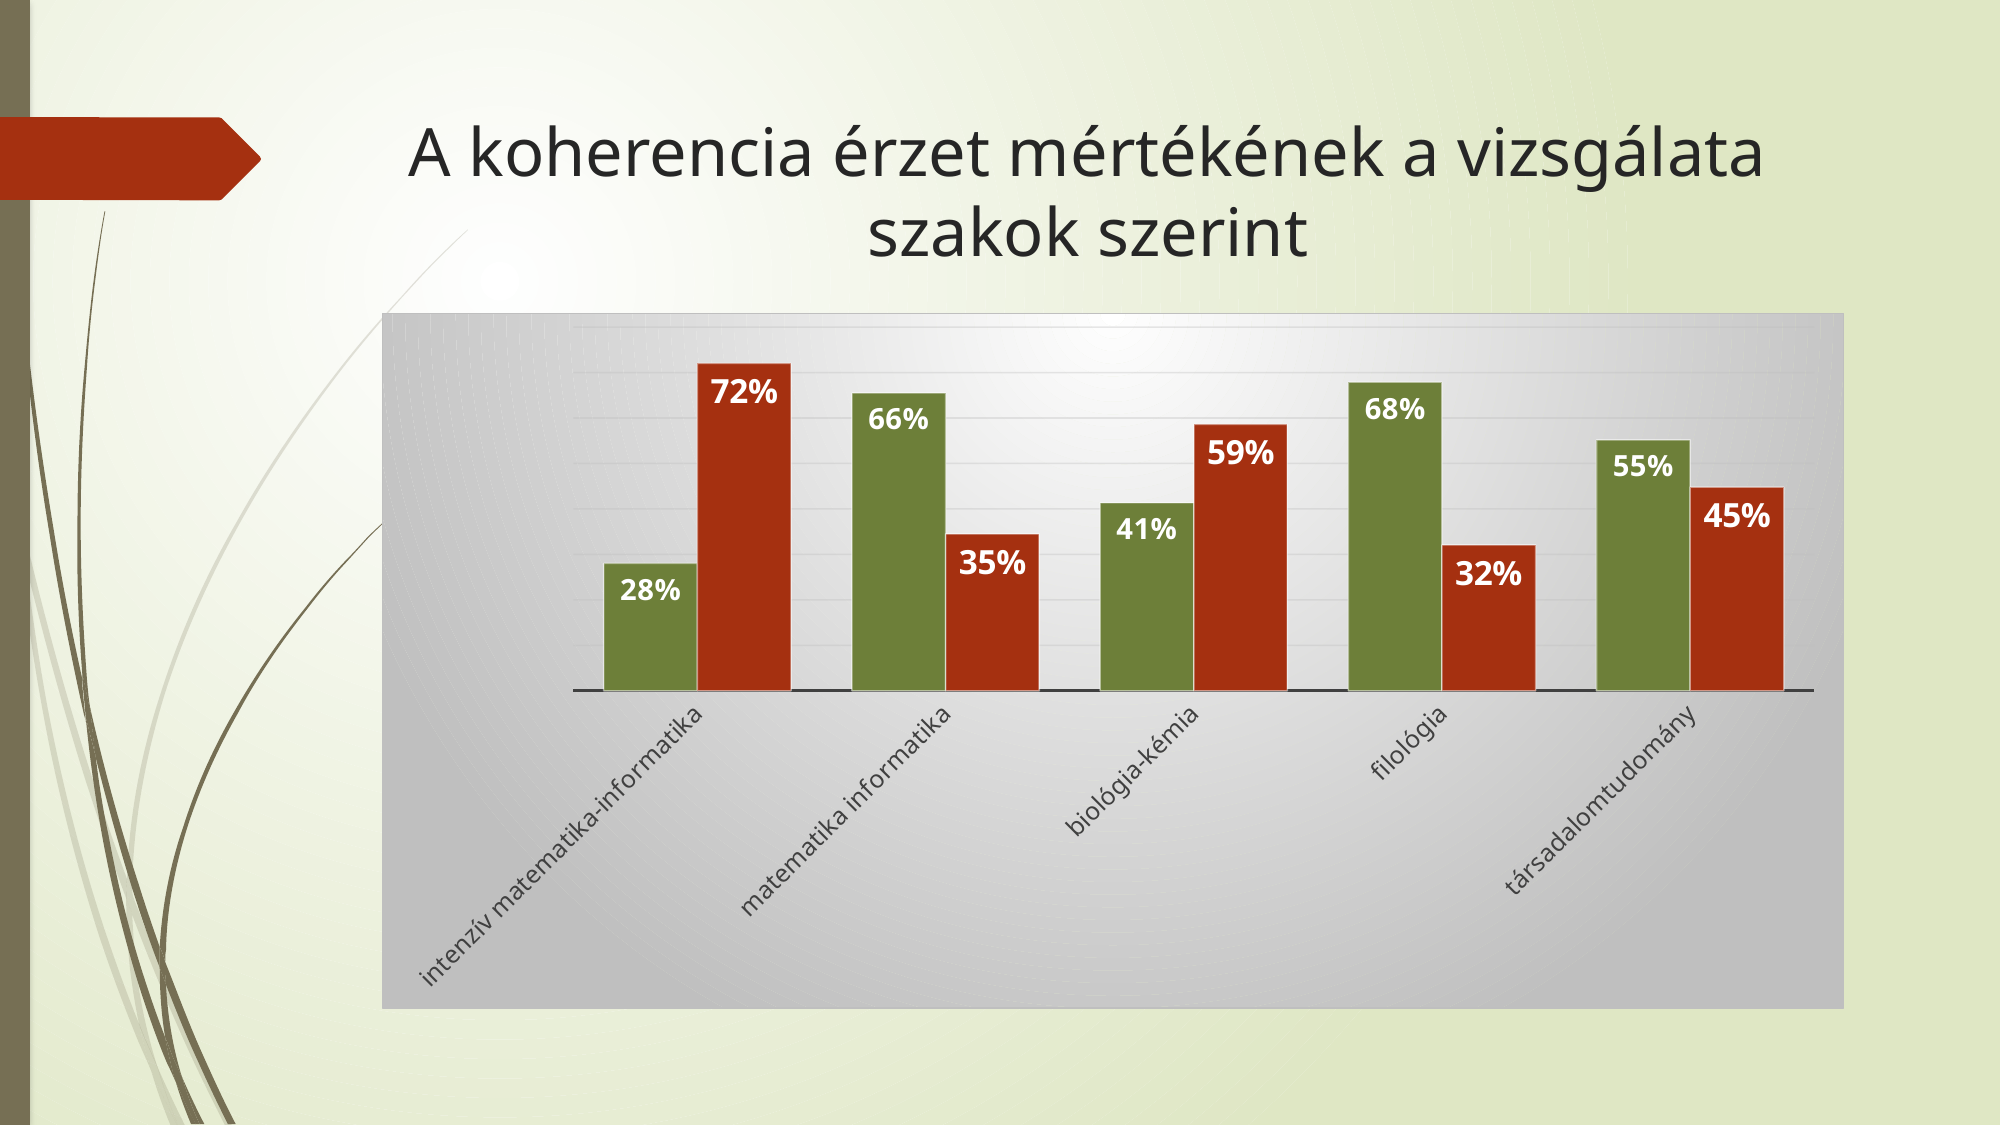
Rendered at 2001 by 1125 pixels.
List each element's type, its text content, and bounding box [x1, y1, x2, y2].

chart [381, 312, 1845, 1010]
title A koherencia érzet mértékének a vizsgálata szakok szerint [288, 102, 1888, 313]
